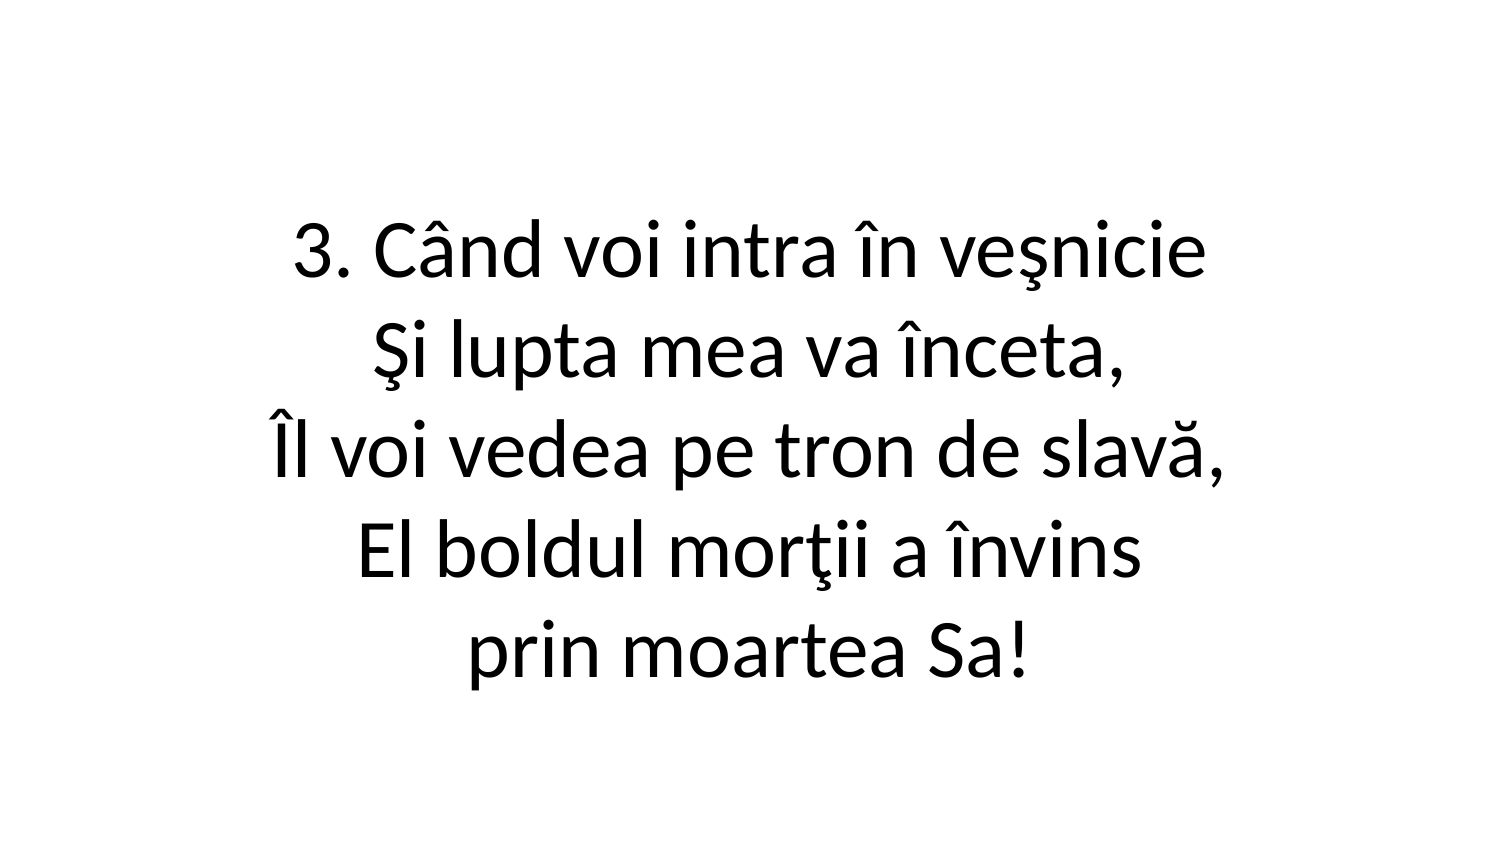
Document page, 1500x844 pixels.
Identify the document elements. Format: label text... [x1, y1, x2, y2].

text_box 3. Când voi intra în veşnicie Şi lupta mea va înceta, Îl voi vedea pe tron de slavă, El boldul morţii a învins prin moartea Sa! [256, 142, 1244, 702]
